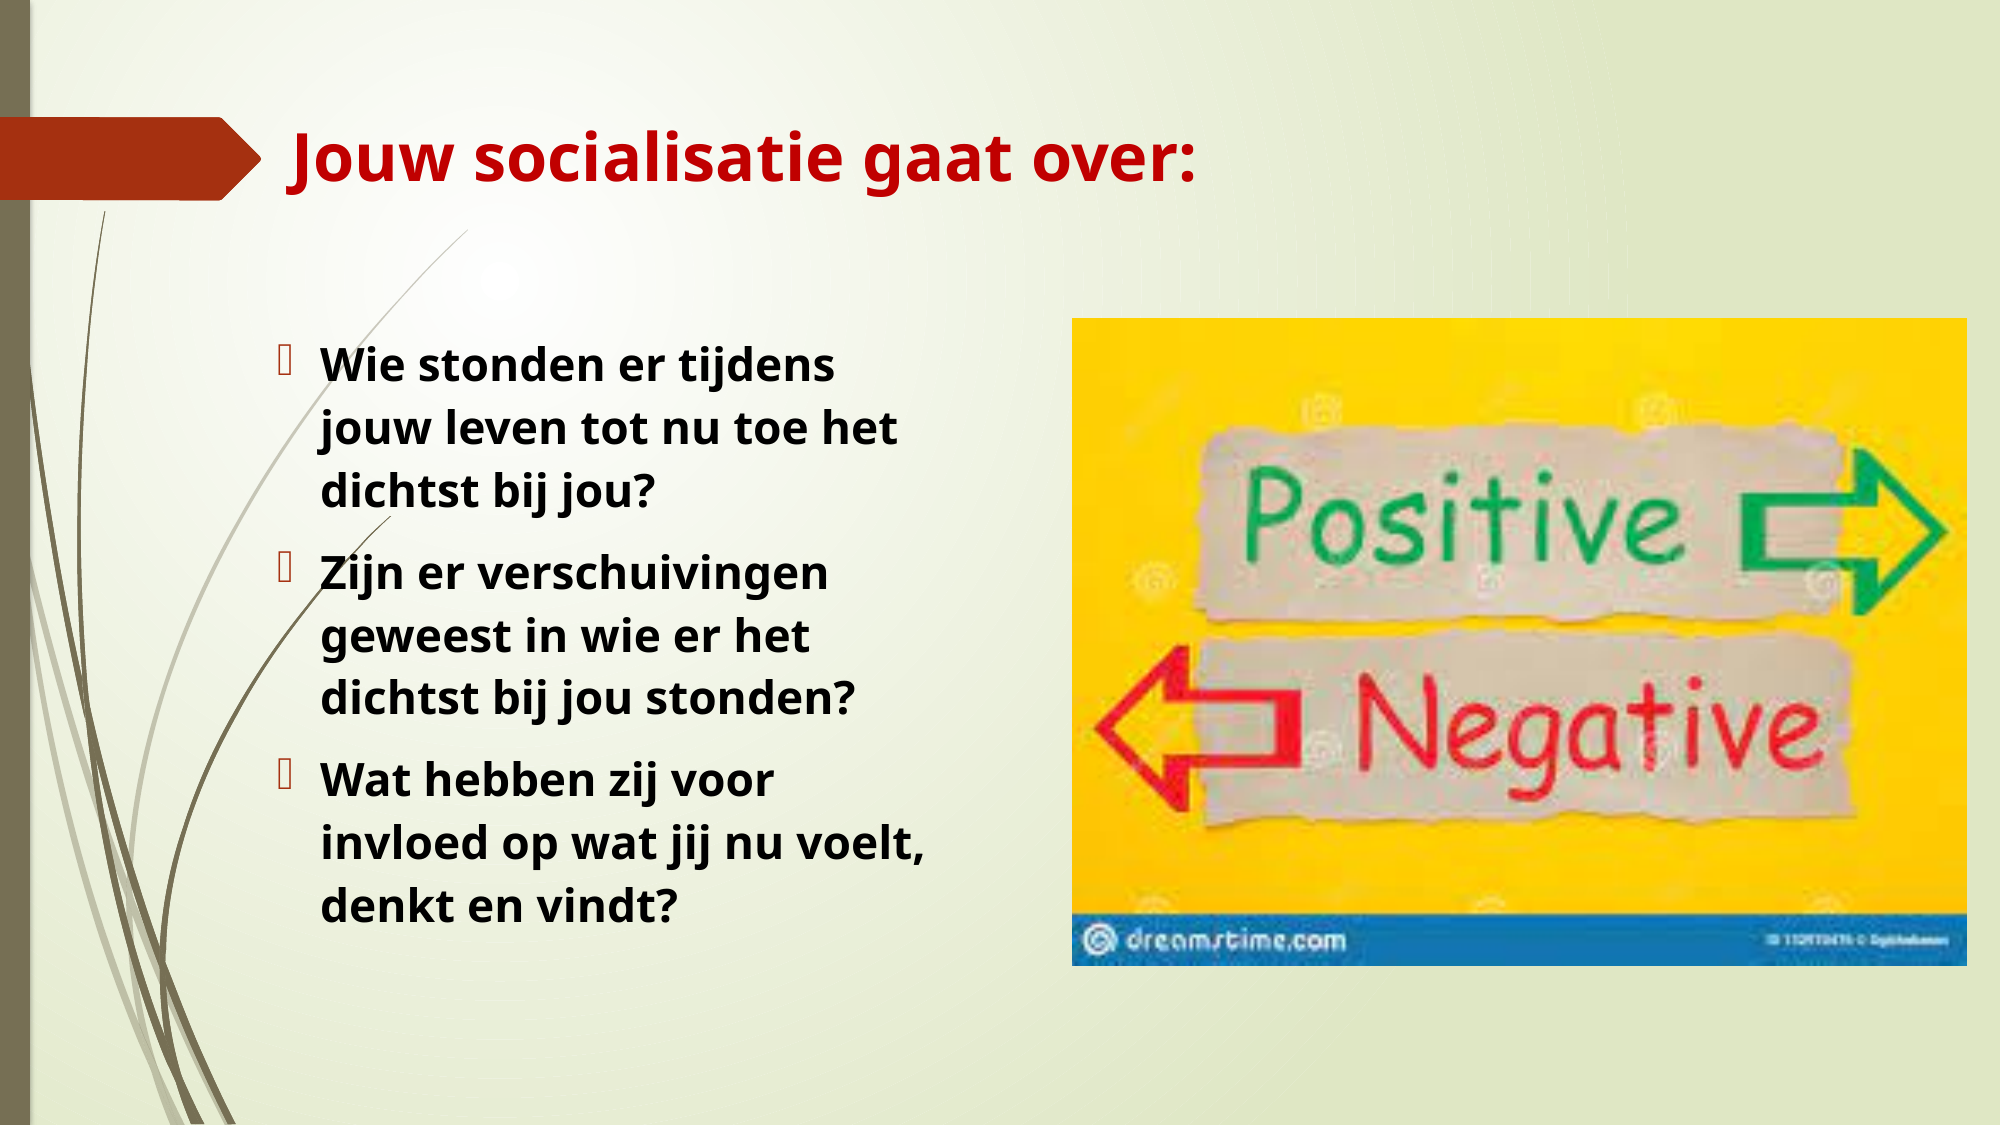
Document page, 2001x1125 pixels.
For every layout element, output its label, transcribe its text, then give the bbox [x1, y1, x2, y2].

picture [1071, 318, 1967, 966]
text_box Wie stonden er tijdens jouw leven tot nu toe het dichtst bij jou? Zijn er verschuivingen geweest in wie er het dichtst bij jou stonden? Wat hebben zij voor invloed op wat jij nu voelt, denkt en vindt? [472, 325, 942, 945]
text_box Jouw socialisatie gaat over: [472, 102, 1275, 313]
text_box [4, 0, 392, 1125]
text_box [395, 37, 468, 1125]
